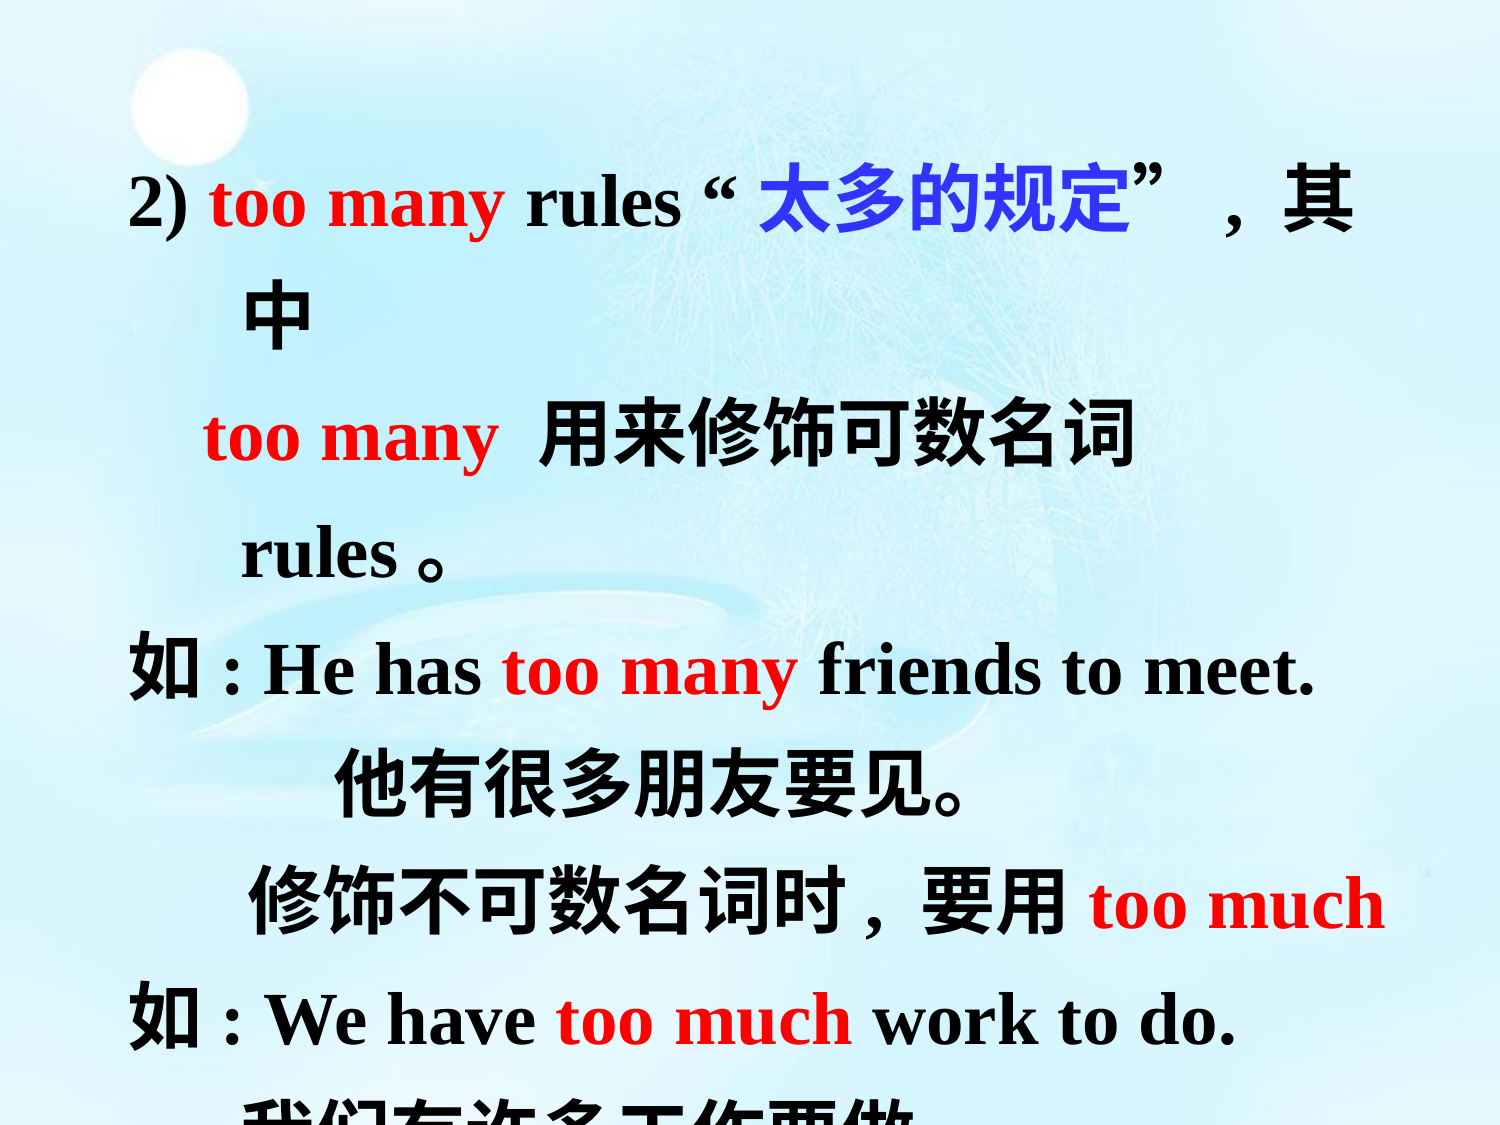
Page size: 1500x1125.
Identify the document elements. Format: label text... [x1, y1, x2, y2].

picture [0, 0, 1500, 1125]
list 2) too many rules “太多的规定”, 其中 too many 用来修饰可数名词rules。 如: He has too many friends to meet. 他有很多朋友要见。 修饰不可数名词时, 要用too much 如: We have too much work to do. 我们有许多工作要做。 [112, 116, 1412, 985]
